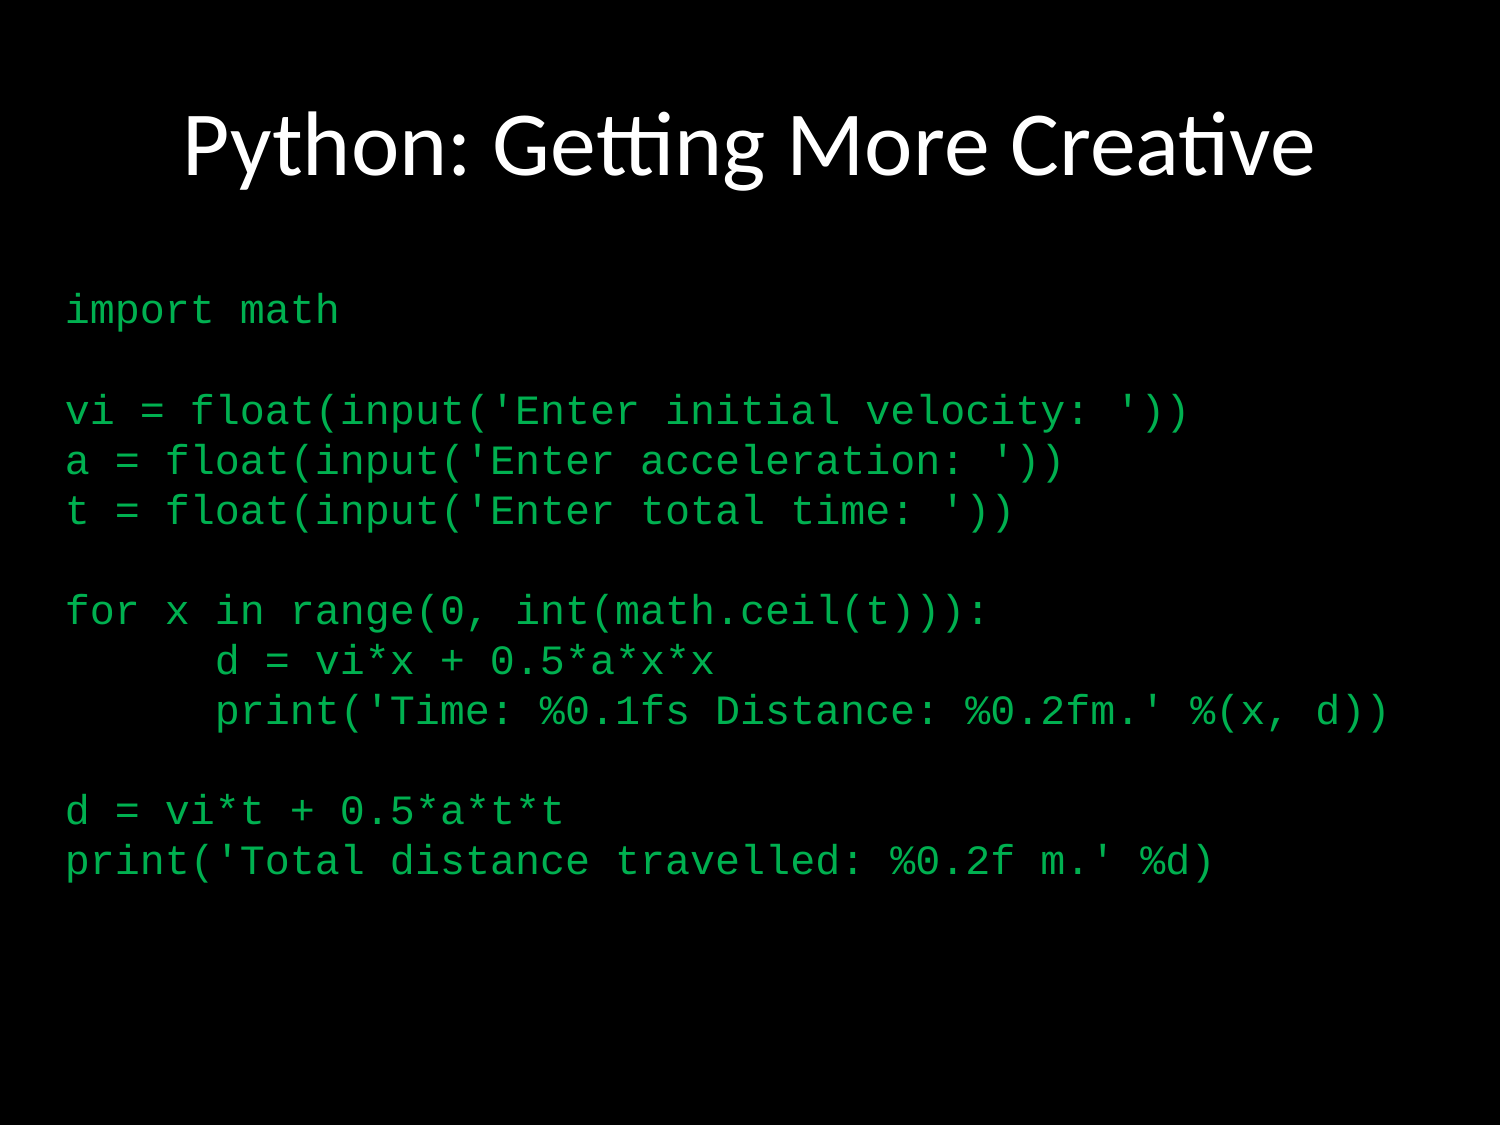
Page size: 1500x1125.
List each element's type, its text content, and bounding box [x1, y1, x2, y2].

title Python: Getting More Creative [75, 45, 1425, 233]
text_box import math vi = float(input('Enter initial velocity: ')) a = float(input('Enter acceleration: ')) t = float(input('Enter total time: ')) for x in range(0, int(math.ceil(t))): d = vi*x + 0.5*a*x*x print('Time: %0.1fs Distance: %0.2fm.' %(x, d)) d = vi*t + 0.5*a*t*t print('Total distance travelled: %0.2f m.' %d) [50, 274, 1438, 890]
